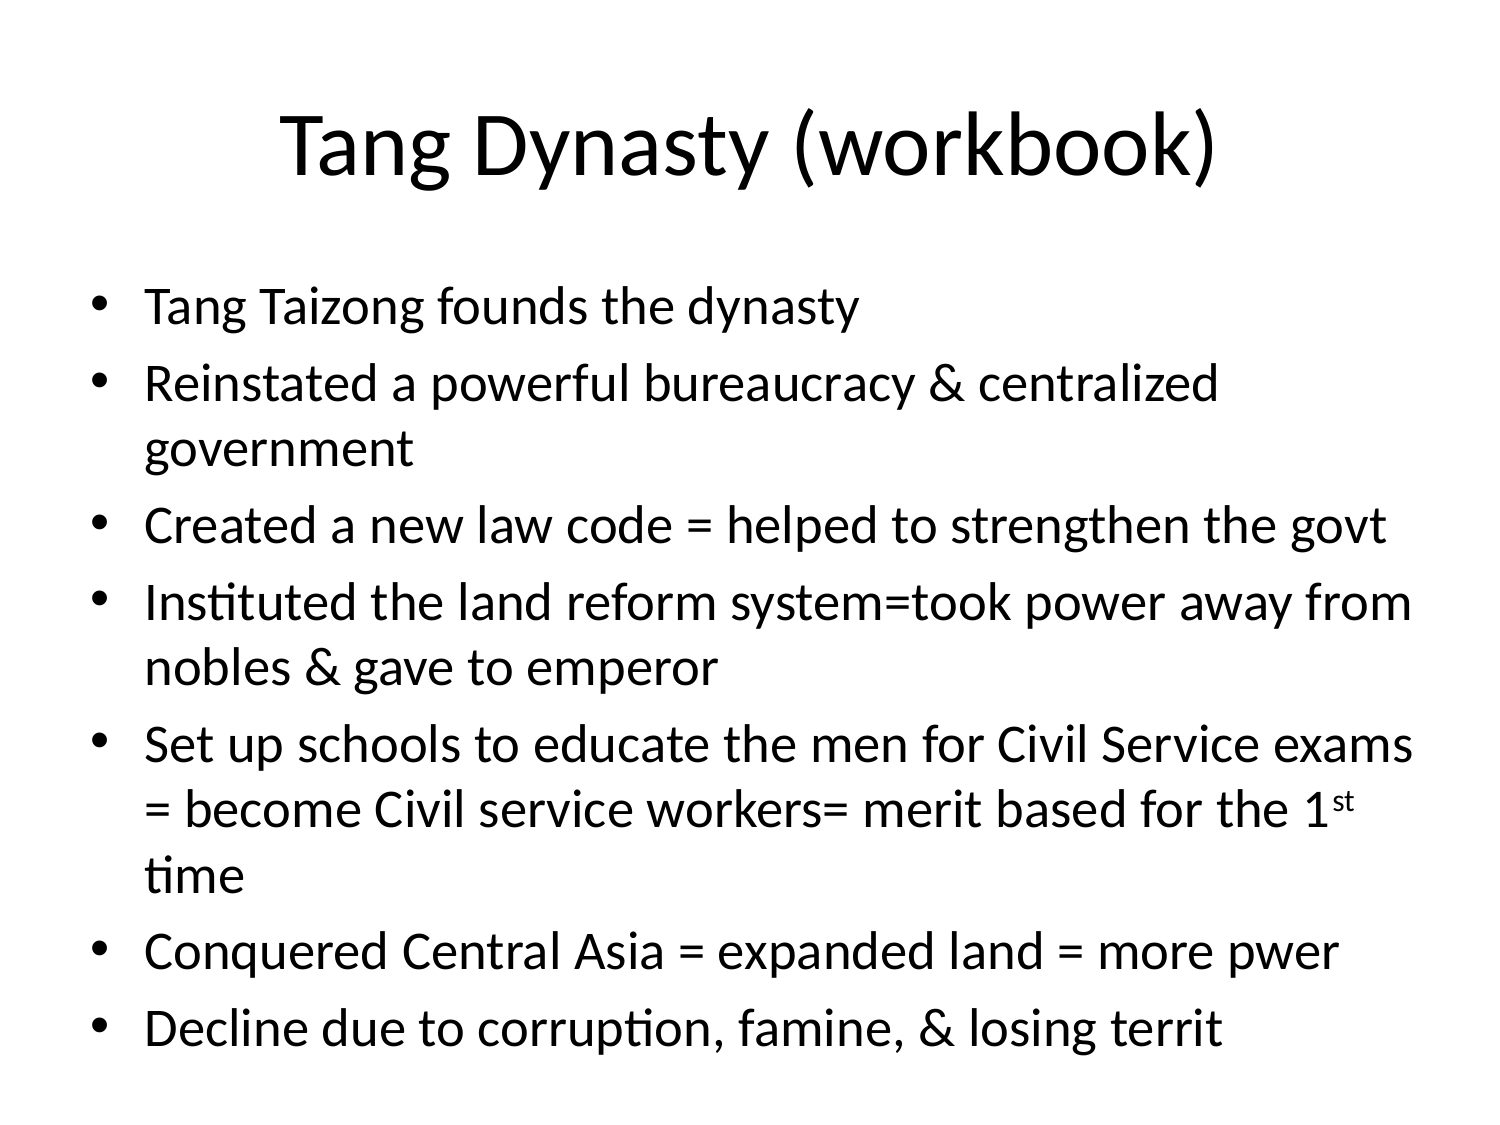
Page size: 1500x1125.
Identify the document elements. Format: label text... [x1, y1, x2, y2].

title Tang Dynasty (workbook) [75, 45, 1425, 233]
list Tang Taizong founds the dynasty Reinstated a powerful bureaucracy & centralized government Created a new law code = helped to strengthen the govt Instituted the land reform system=took power away from nobles & gave to emperor Set up schools to educate the men for Civil Service exams = become Civil service workers= merit based for the 1st time Conquered Central Asia = expanded land = more pwer Decline due to corruption, famine, & losing territ [75, 262, 1450, 1075]
